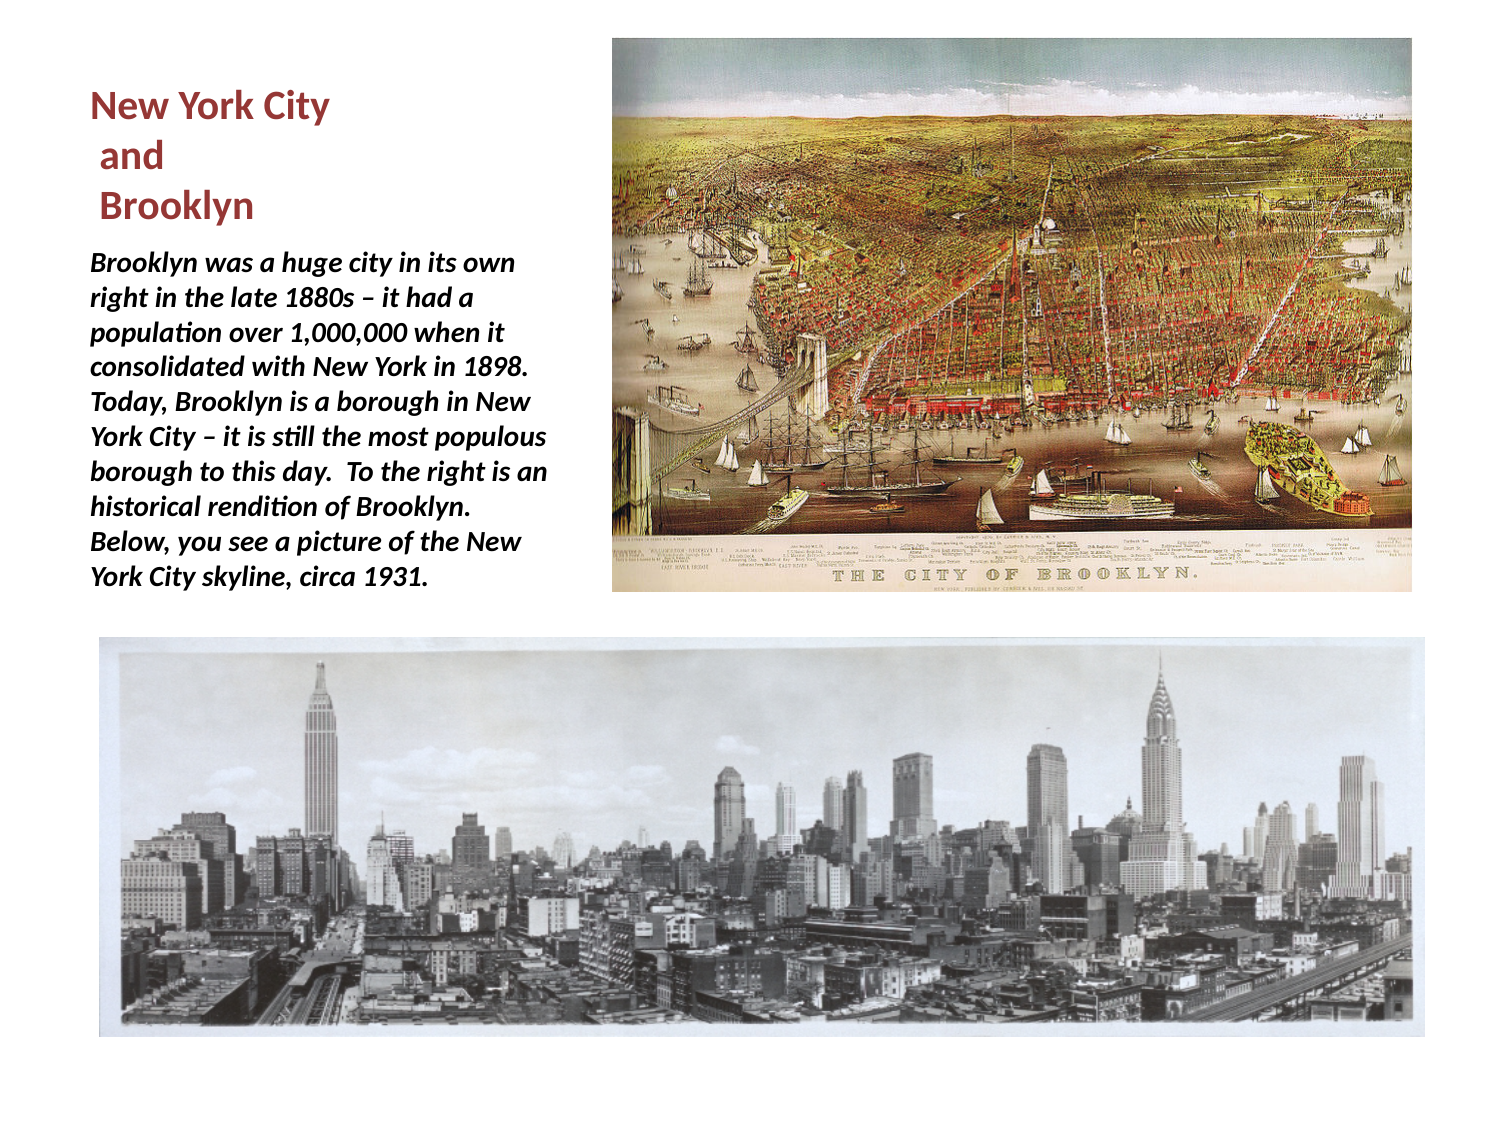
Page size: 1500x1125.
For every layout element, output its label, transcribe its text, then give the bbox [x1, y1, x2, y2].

picture [99, 637, 1426, 1037]
list Brooklyn was a huge city in its own right in the late 1880s – it had a population over 1,000,000 when it consolidated with New York in 1898. Today, Brooklyn is a borough in New York City – it is still the most populous borough to this day. To the right is an historical rendition of Brooklyn. Below, you see a picture of the New York City skyline, circa 1931. [75, 235, 569, 625]
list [612, 37, 1413, 592]
title New York City and Brooklyn [75, 44, 569, 235]
